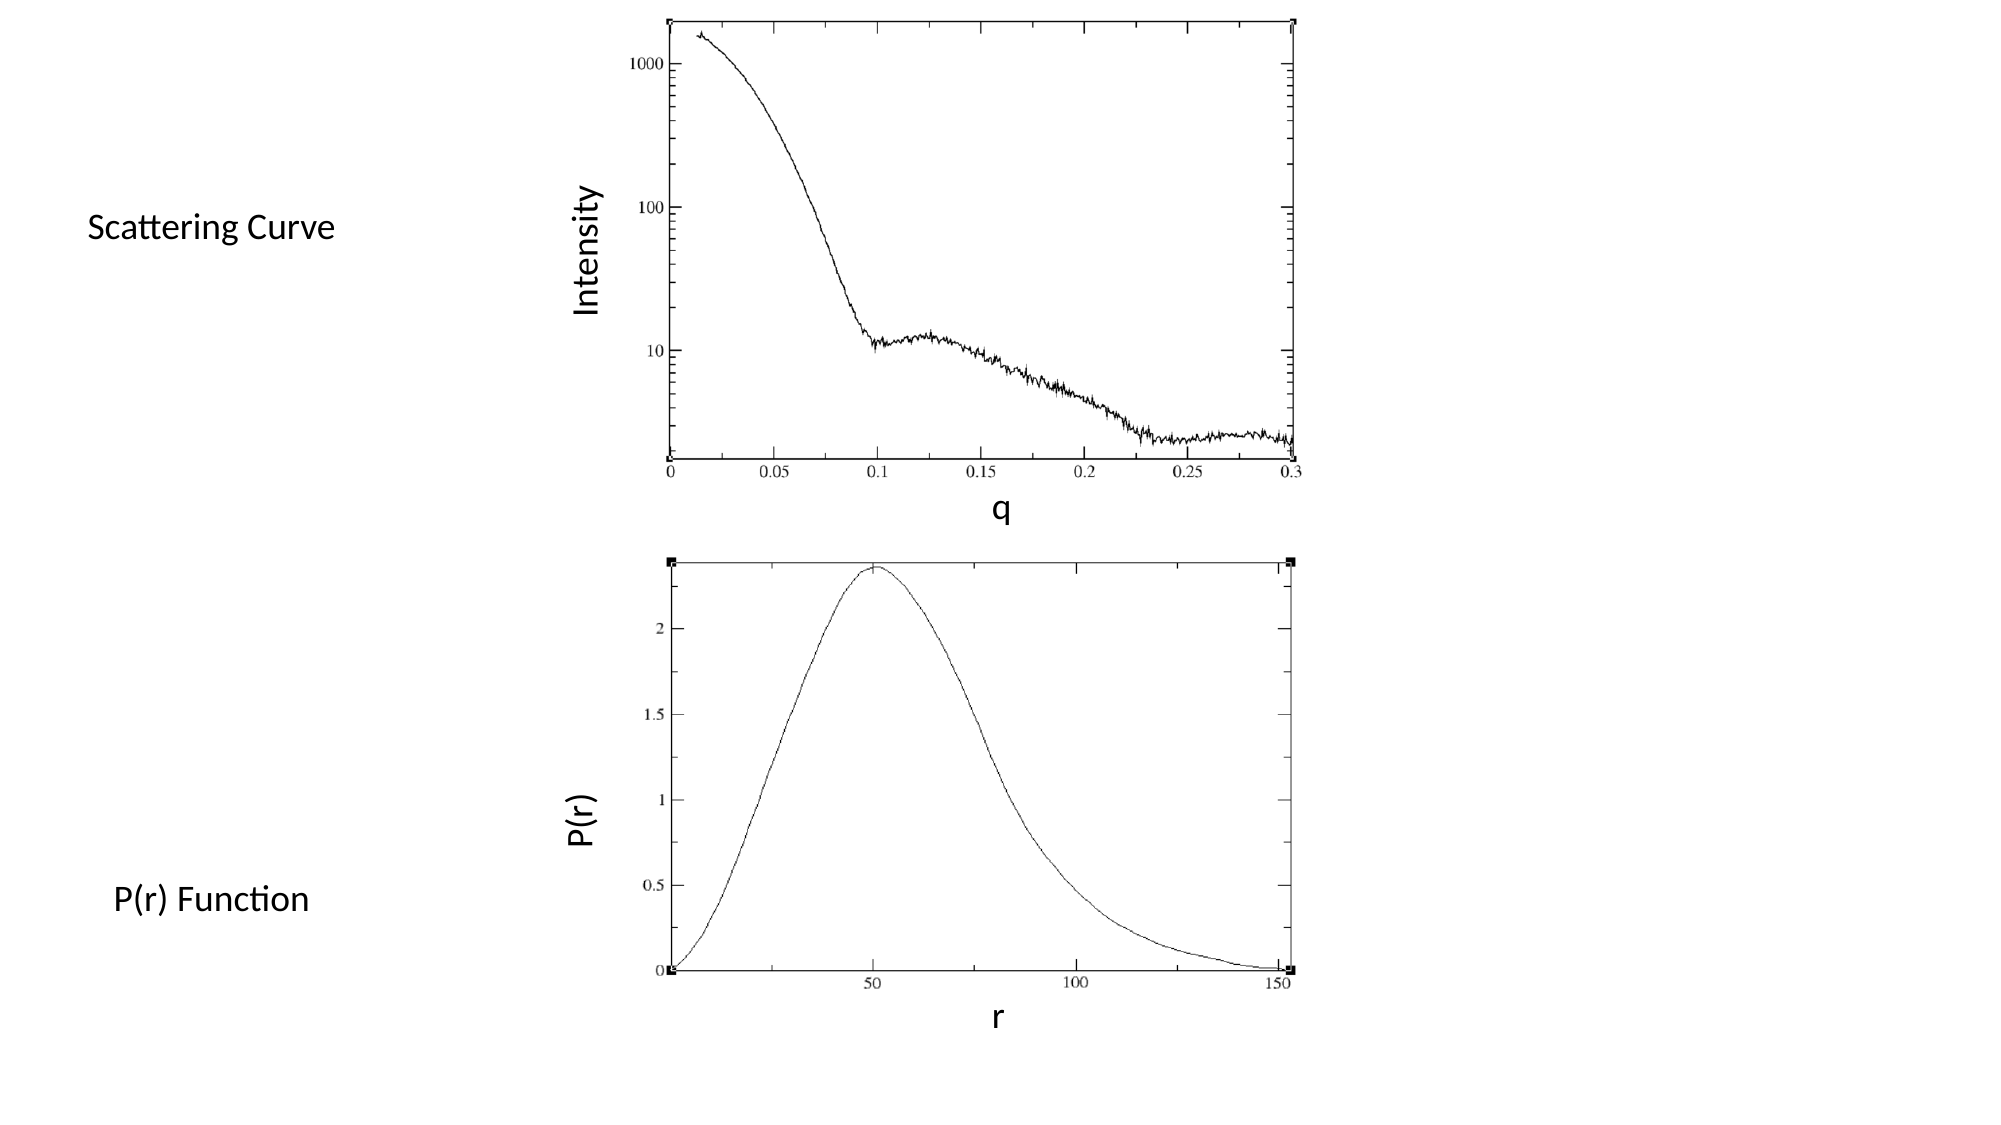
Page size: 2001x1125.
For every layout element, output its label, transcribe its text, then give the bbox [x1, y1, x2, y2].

text_box Intensity [552, 170, 613, 333]
text_box P(r) Function [98, 866, 325, 927]
text_box P(r) [547, 778, 608, 864]
text_box r [977, 1004, 1020, 1044]
picture [618, 535, 1312, 1004]
text_box q [977, 496, 1027, 535]
text_box Scattering Curve [72, 194, 351, 390]
picture [615, 6, 1309, 496]
